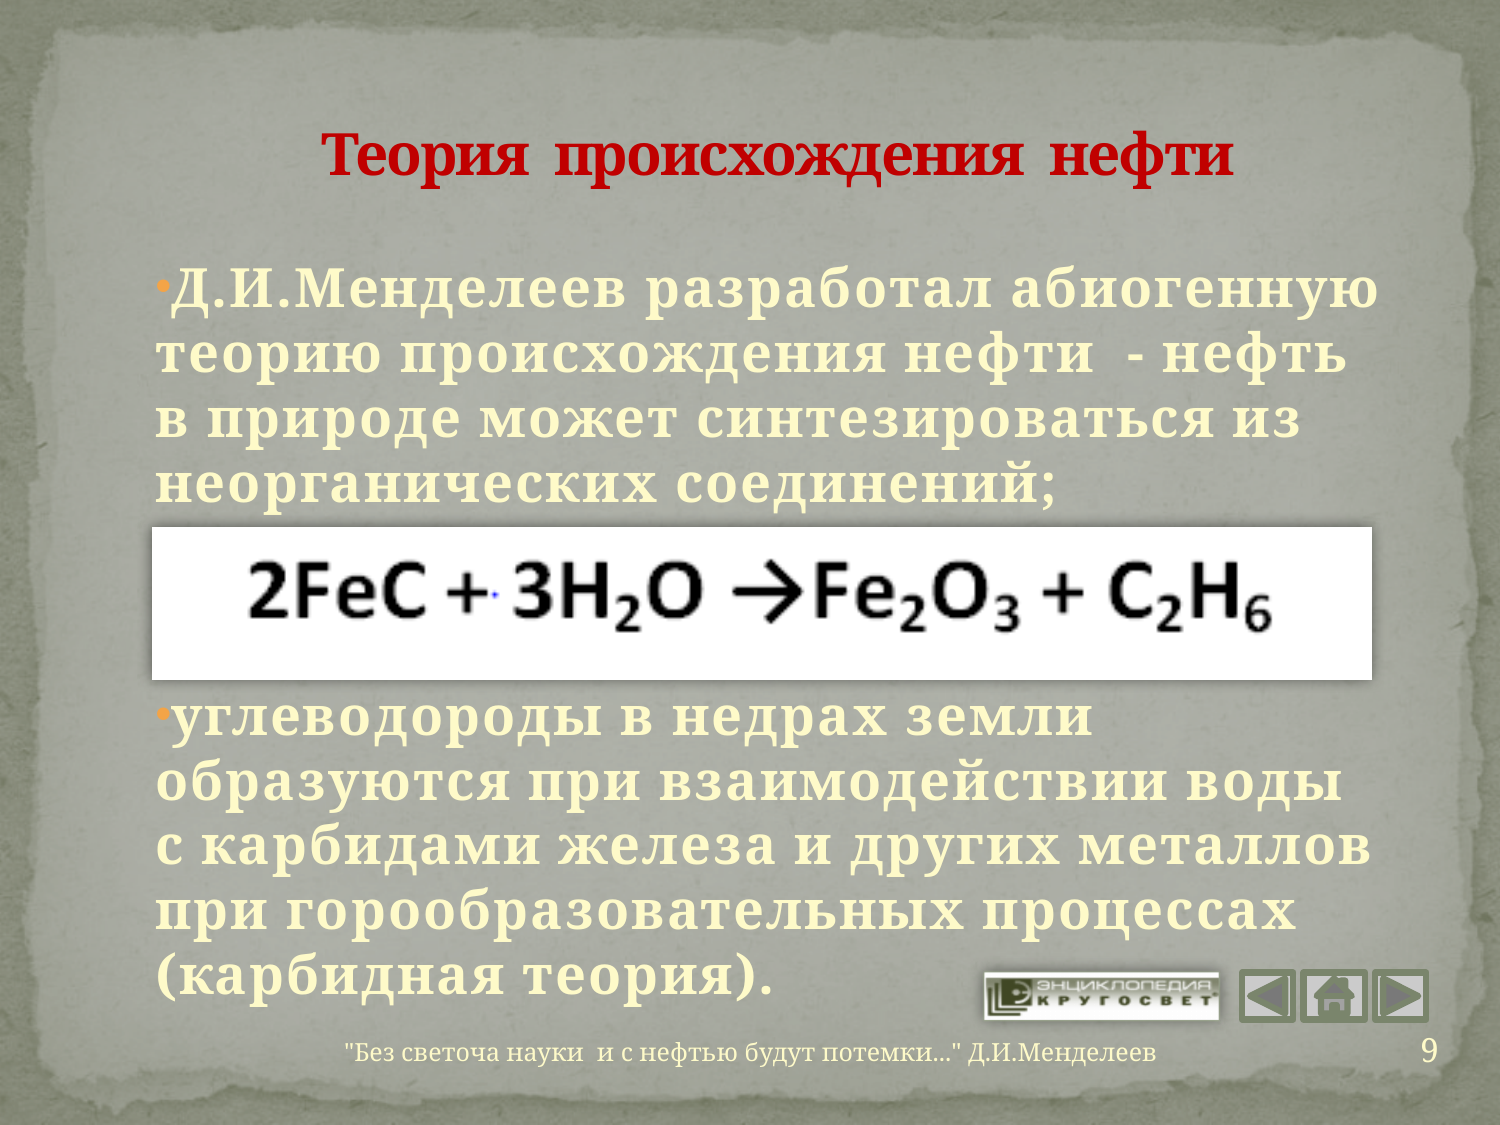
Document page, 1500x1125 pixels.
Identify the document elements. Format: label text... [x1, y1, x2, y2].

text_box [1372, 969, 1429, 1023]
text_box [1239, 969, 1296, 1023]
title Теория происхождения нефти [140, 81, 1416, 195]
slide_number 9 [1379, 1014, 1480, 1089]
picture [986, 974, 1218, 1019]
footer "Без светоча науки и с нефтью будут потемки..." Д.И.Менделеев [316, 1019, 1174, 1083]
subtitle Д.И.Менделеев разработал абиогенную теорию происхождения нефти - нефть в природе может синтезироваться из неорганических соединений; углеводороды в недрах земли образуются при взаимодействии воды с карбидами железа и других металлов при горообразовательных процессах (карбидная теория). [140, 246, 1407, 1008]
picture [152, 527, 1372, 680]
text_box [1300, 969, 1368, 1023]
